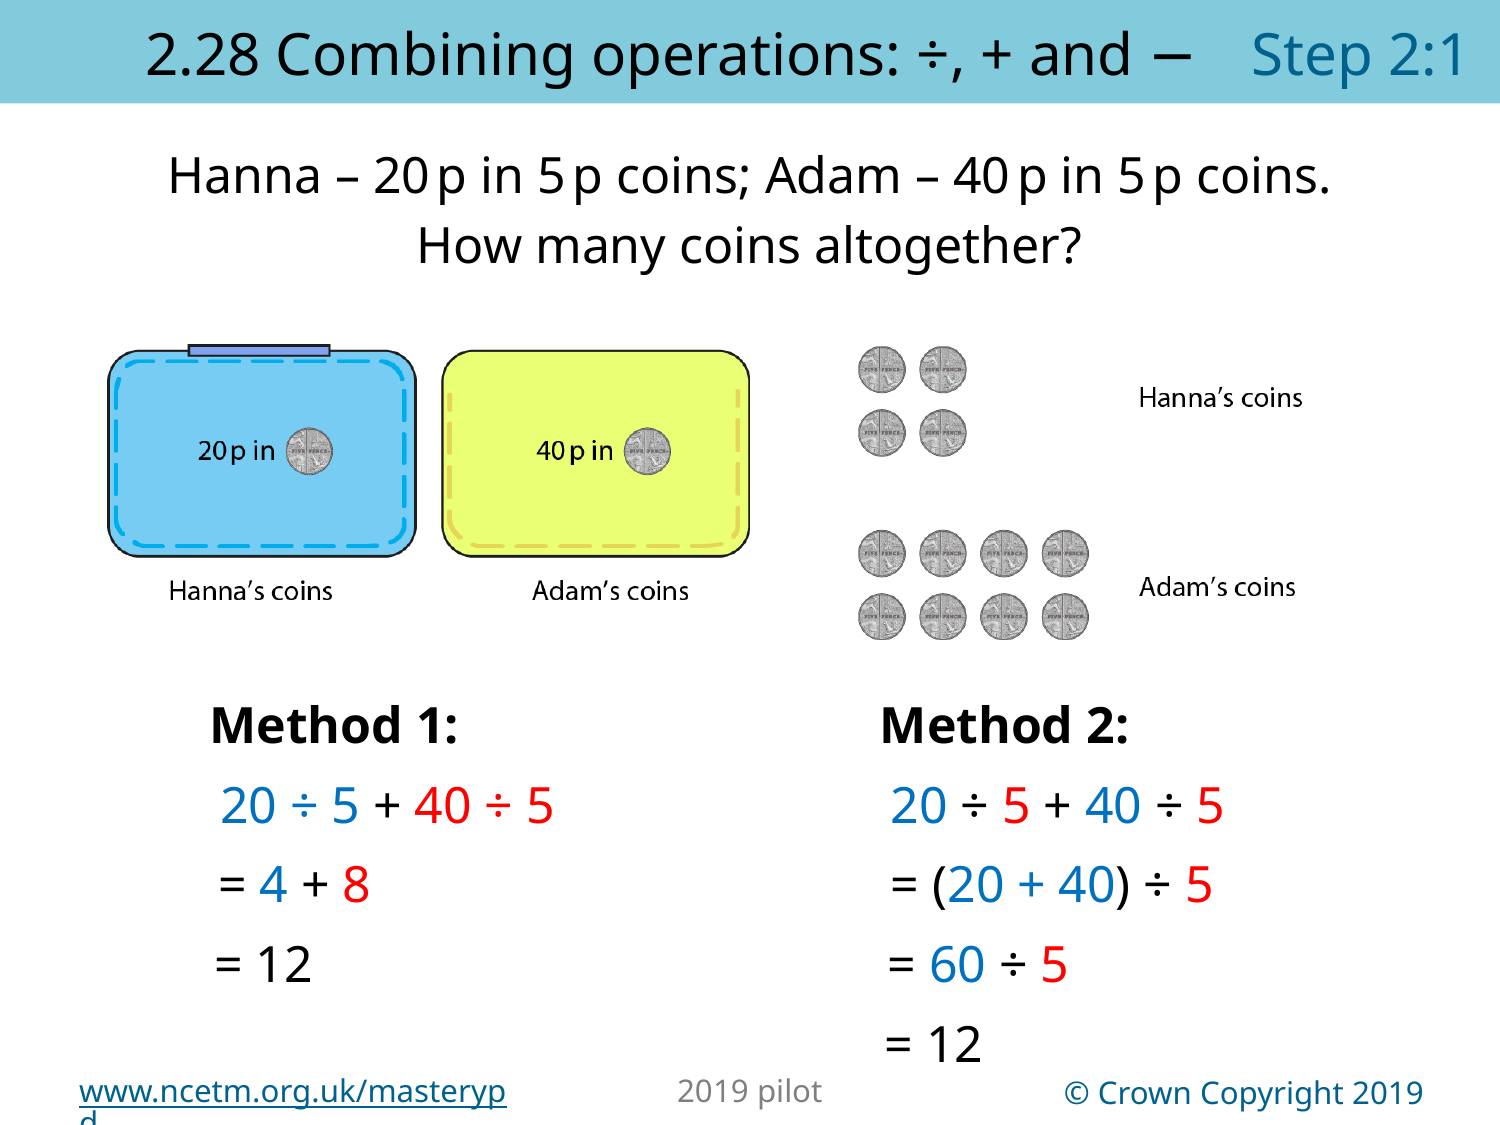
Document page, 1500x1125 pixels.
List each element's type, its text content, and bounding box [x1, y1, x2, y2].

text_box Method 1: [194, 686, 475, 762]
text_box = 12 [869, 1004, 999, 1080]
text_box 20 ÷ 5 + 40 ÷ 5 [205, 765, 570, 841]
list 2.28 Combining operations: ÷, + and − Step 2:1 [0, 0, 1500, 104]
text_box Method 2: [864, 686, 1145, 762]
picture [107, 344, 751, 622]
text_box = 12 [199, 924, 328, 1000]
text_box = 4 + 8 [203, 845, 387, 921]
text_box = (20 + 40) ÷ 5 [875, 845, 1230, 921]
text_box Hanna – 20 p in 5 p coins; Adam – 40 p in 5 p coins. How many coins altogether? [152, 136, 1348, 282]
picture [836, 324, 1360, 651]
text_box = 60 ÷ 5 [872, 924, 1085, 1000]
text_box 20 ÷ 5 + 40 ÷ 5 [875, 765, 1241, 841]
